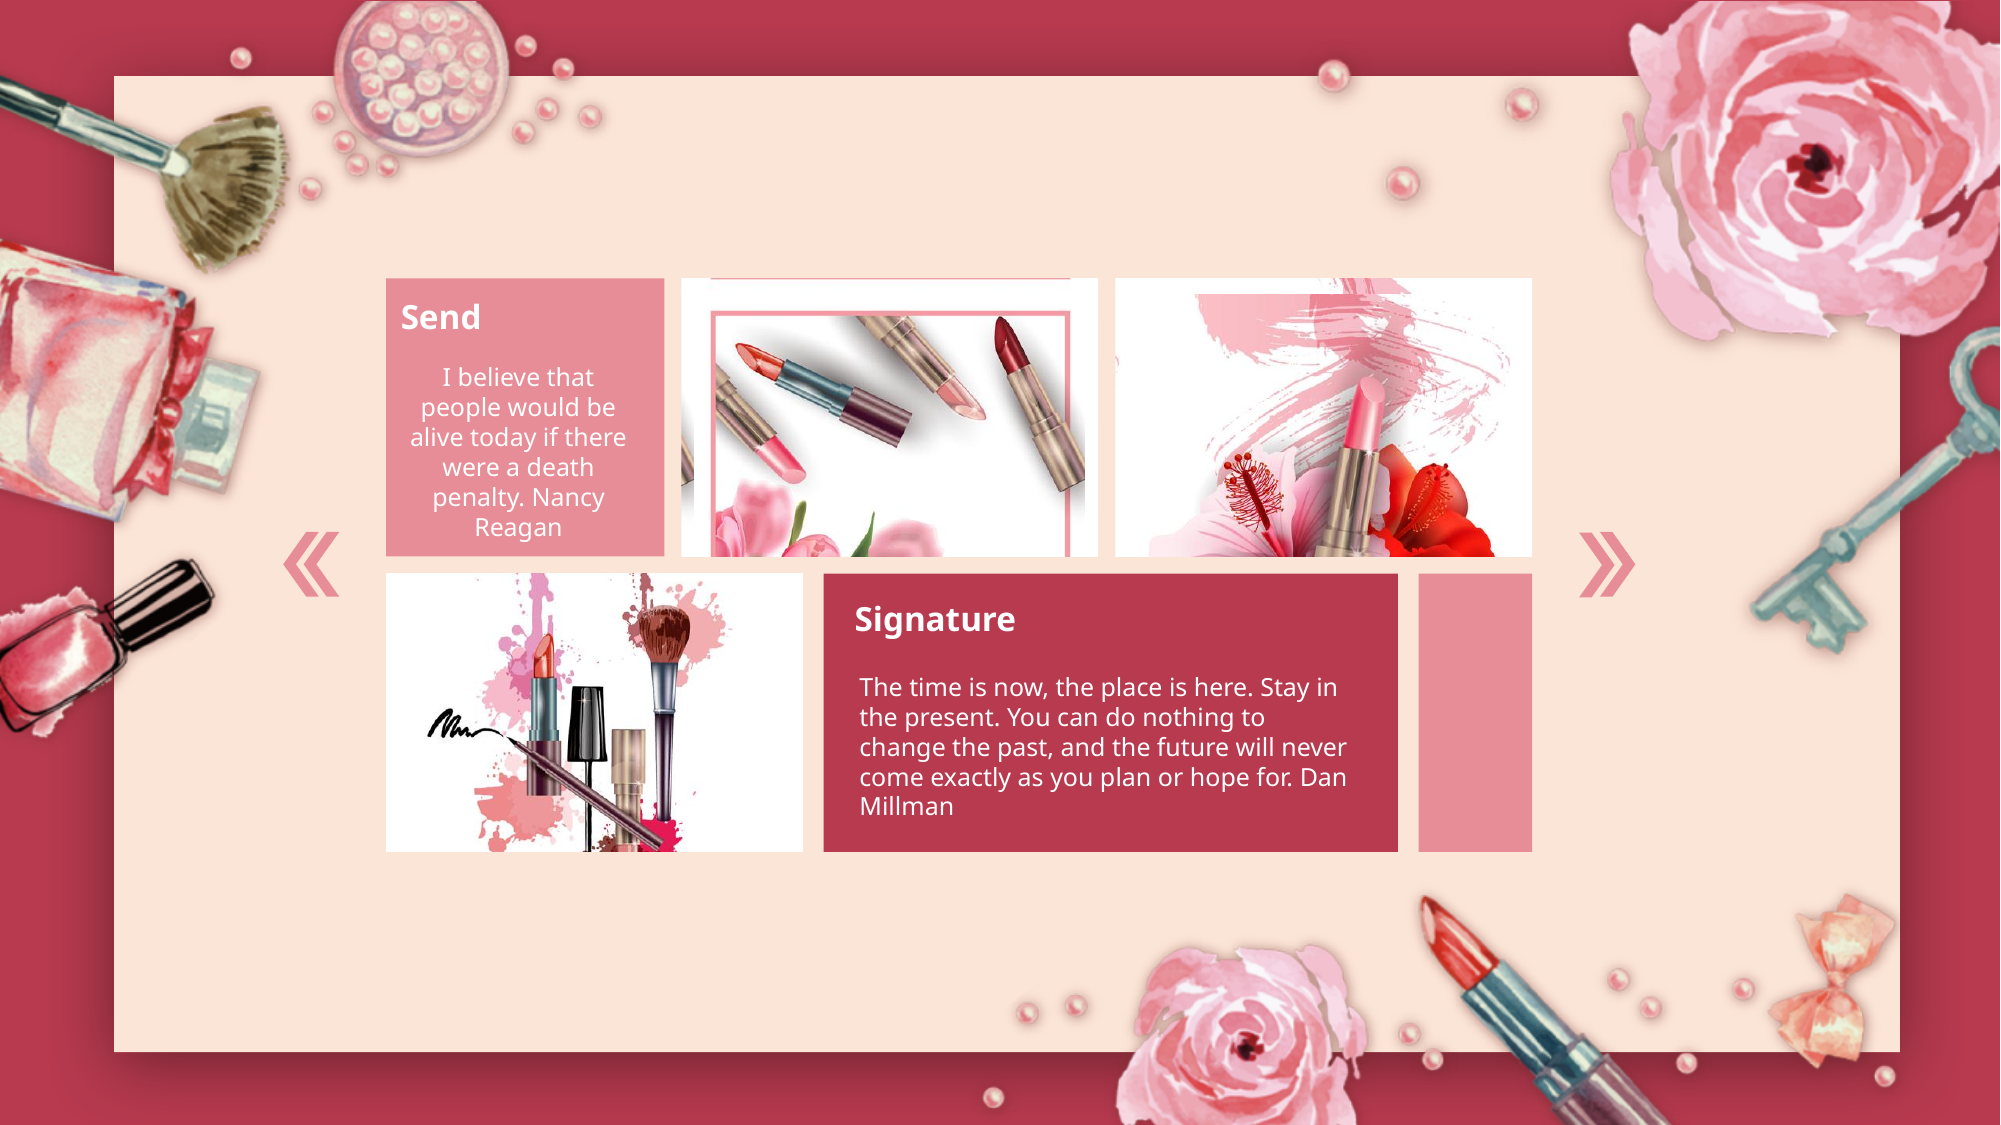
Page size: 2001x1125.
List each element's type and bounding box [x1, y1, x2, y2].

text_box [823, 573, 1398, 852]
picture [0, 1, 2000, 1125]
text_box [1115, 278, 1533, 557]
text_box [283, 531, 340, 597]
text_box [386, 573, 804, 852]
text_box [1579, 531, 1636, 598]
text_box [681, 278, 1099, 557]
text_box [1418, 573, 1533, 852]
text_box [386, 278, 665, 557]
